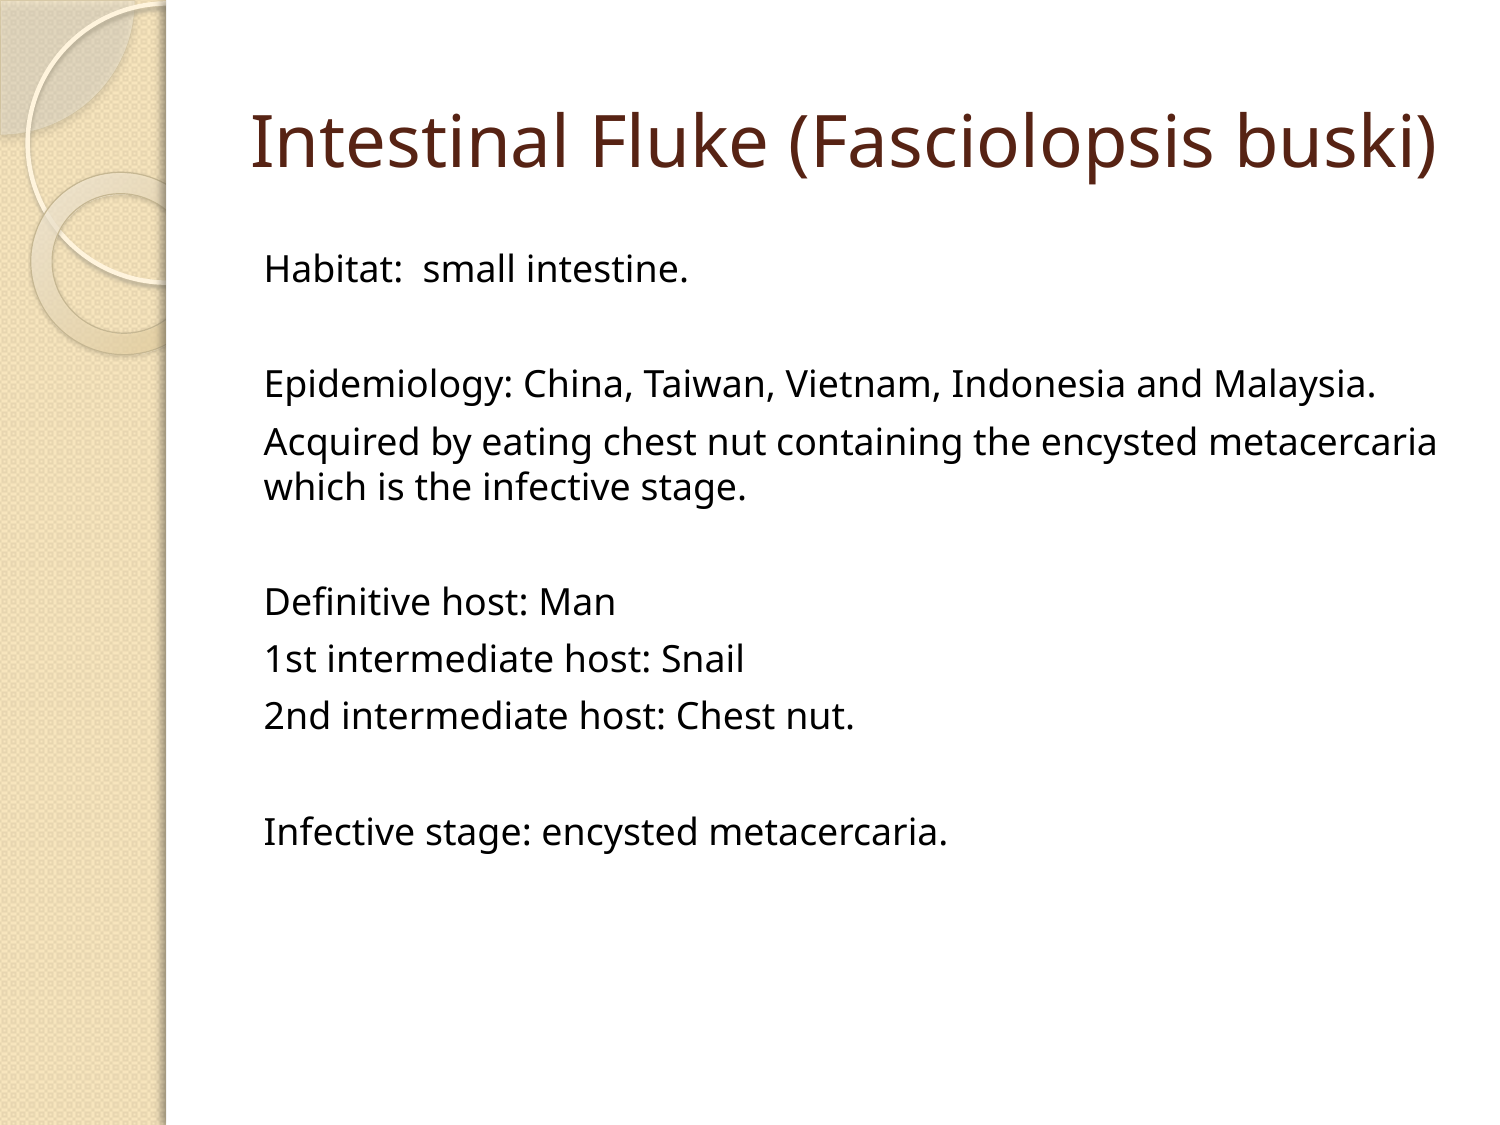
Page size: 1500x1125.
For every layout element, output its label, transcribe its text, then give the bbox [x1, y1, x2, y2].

list Habitat: small intestine. Epidemiology: China, Taiwan, Vietnam, Indonesia and Malaysia. Acquired by eating chest nut containing the encysted metacercaria which is the infective stage. Definitive host: Man 1st intermediate host: Snail 2nd intermediate host: Chest nut. Infective stage: encysted metacercaria. [235, 237, 1466, 1025]
title Intestinal Fluke (Fasciolopsis buski) [235, 45, 1466, 233]
